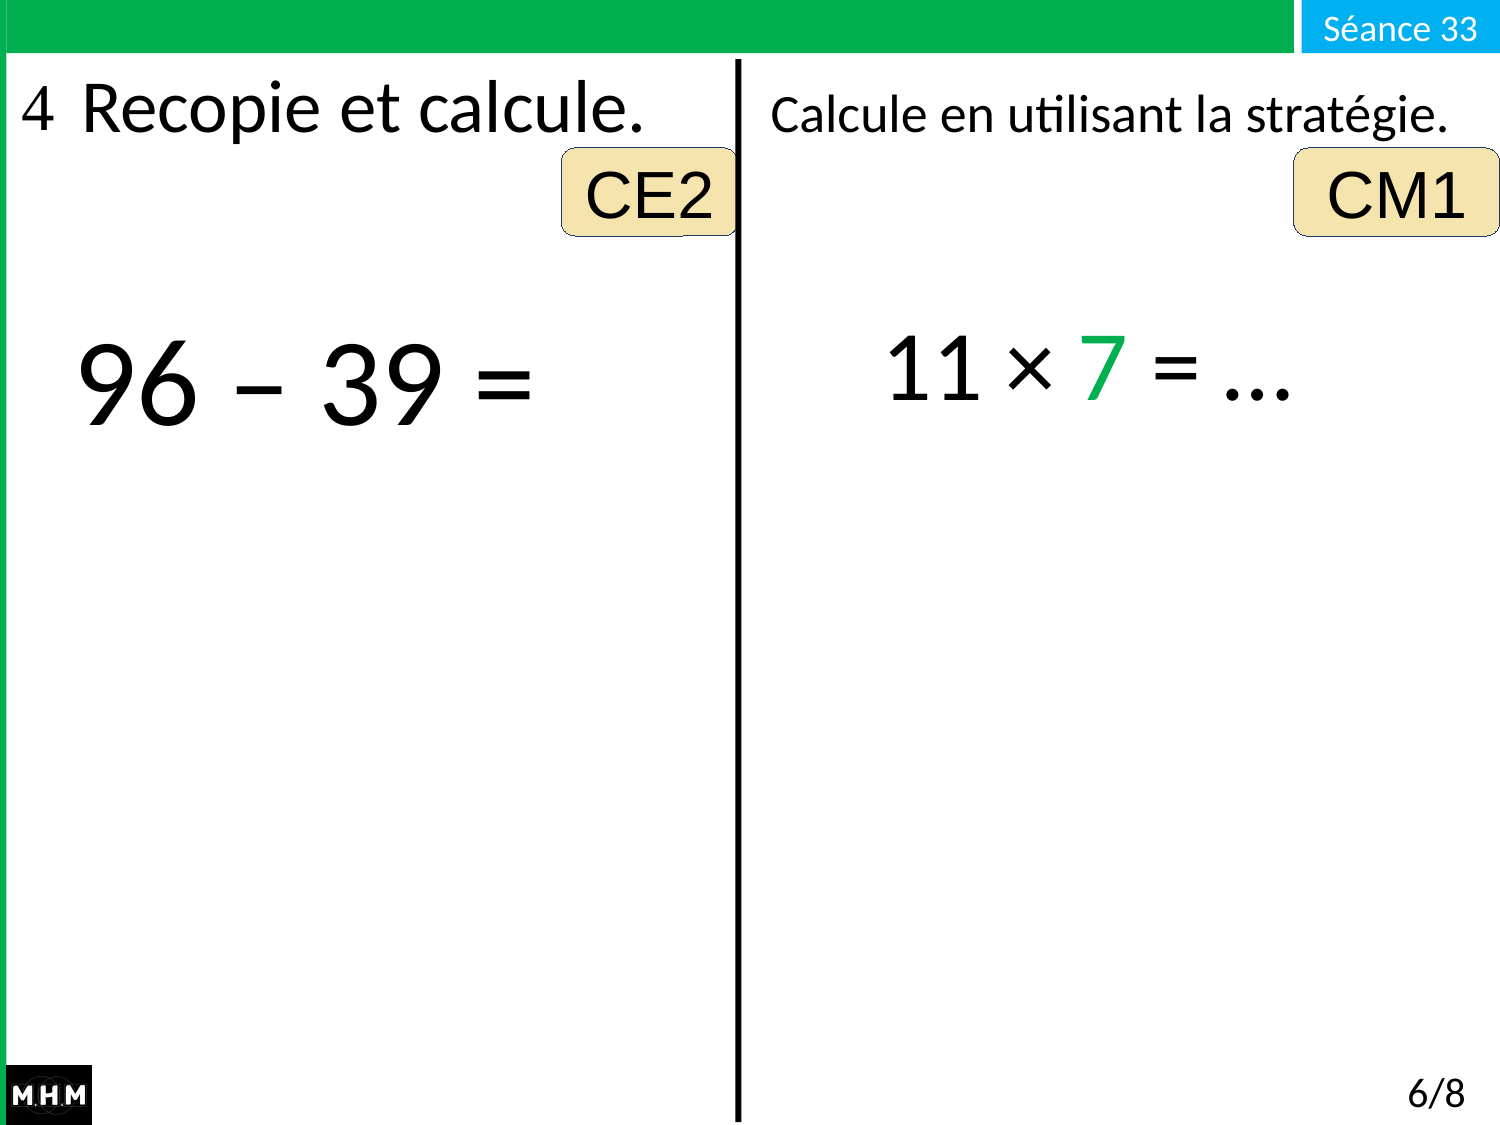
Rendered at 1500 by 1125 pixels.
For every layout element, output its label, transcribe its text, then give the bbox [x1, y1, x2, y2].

text_box CE2 [561, 173, 738, 237]
text_box 11 × 7 = … [797, 293, 1377, 428]
text_box Recopie et calcule. [66, 44, 740, 173]
list 6/8 [1373, 1064, 1500, 1125]
text_box 96 – 39 = [59, 292, 554, 458]
picture [6, 1065, 92, 1125]
text_box CM1 [1293, 148, 1500, 237]
text_box Calcule en utilisant la stratégie. [755, 71, 1490, 159]
